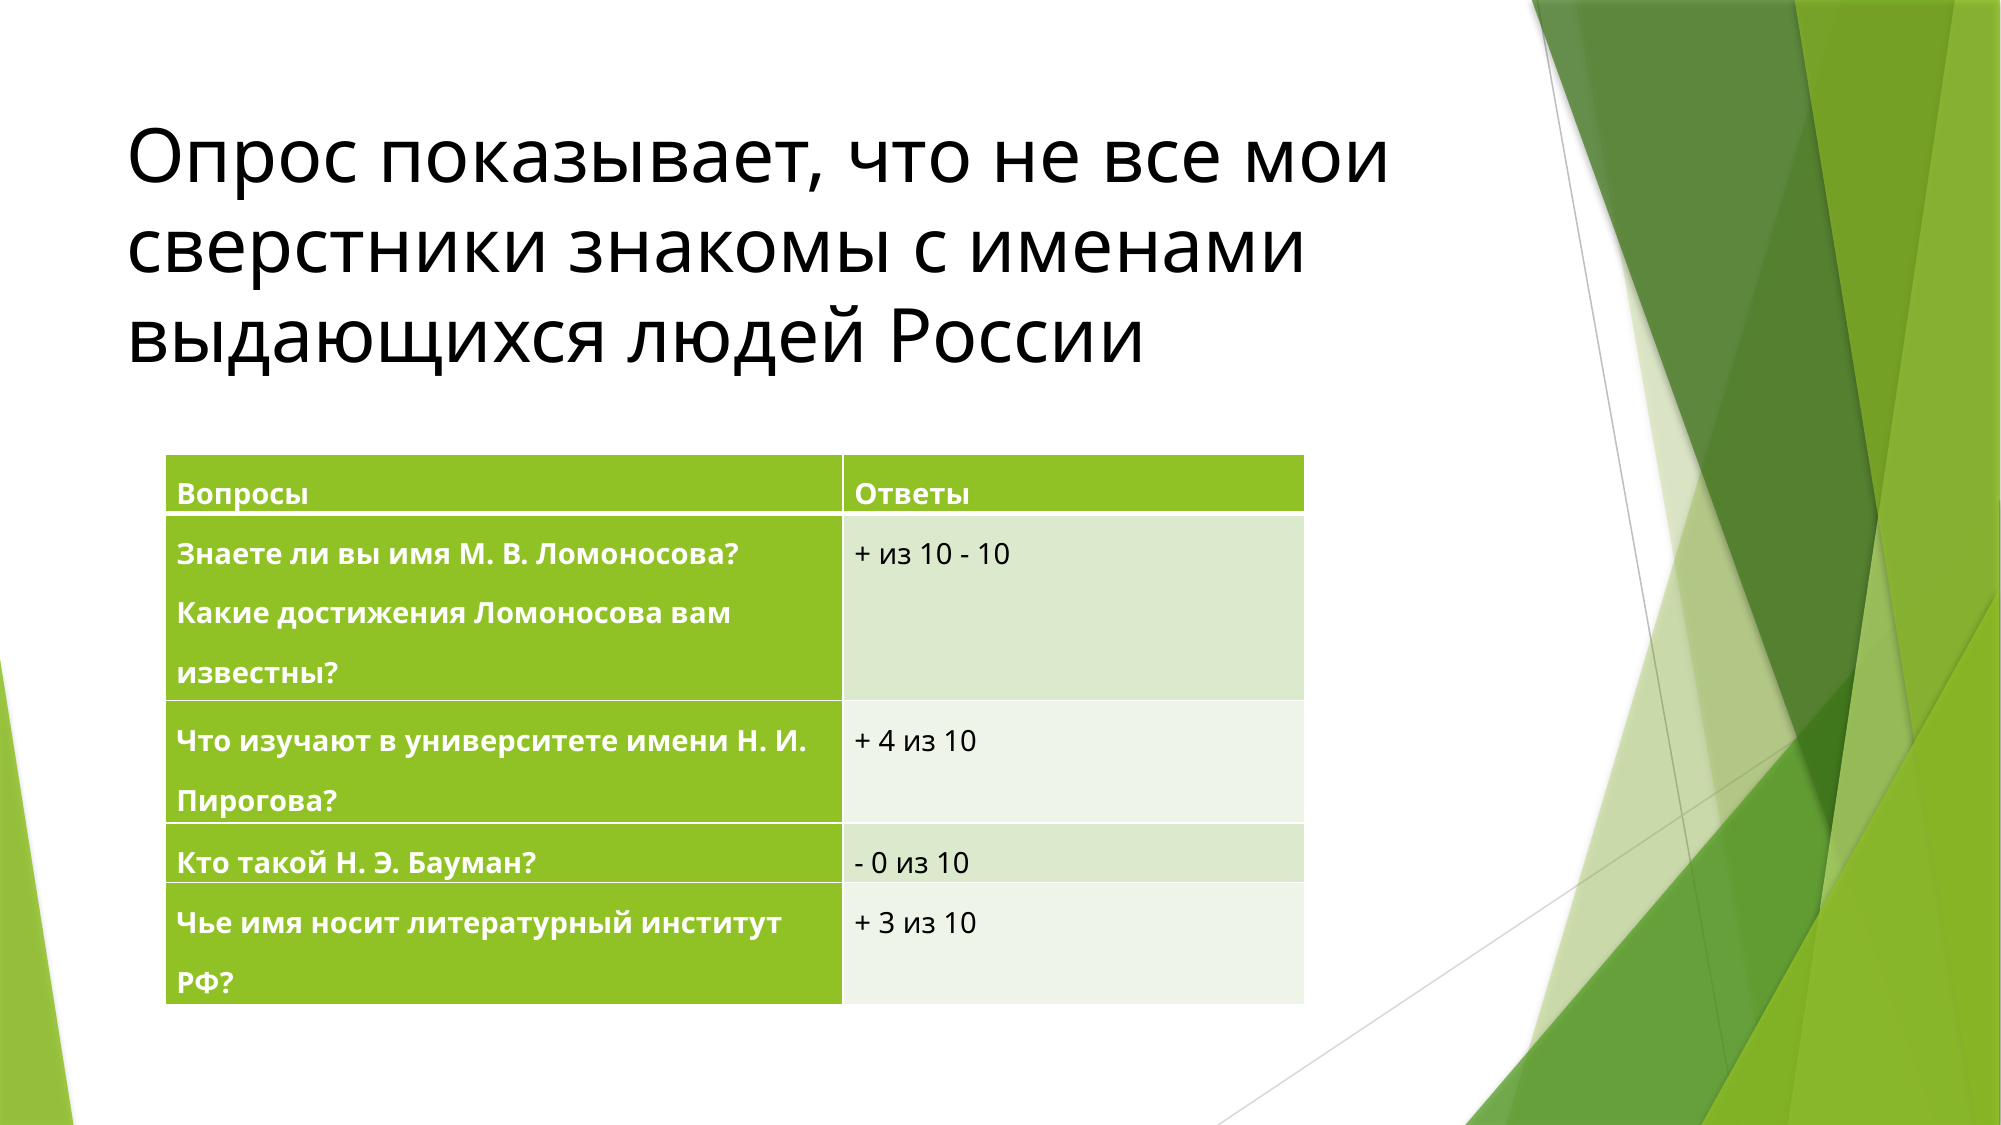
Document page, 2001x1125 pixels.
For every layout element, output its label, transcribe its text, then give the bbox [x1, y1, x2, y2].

table_cell Чье имя носит литературный институт РФ? [166, 883, 842, 1004]
title Опрос показывает, что не все мои сверстники знакомы с именами выдающихся людей России [111, 99, 1527, 394]
table_cell Знаете ли вы имя М. В. Ломоносова? Какие достижения Ломоносова вам известны? [166, 516, 842, 700]
table_header Ответы [844, 455, 1304, 511]
table_cell + 4 из 10 [844, 701, 1304, 822]
table_header Вопросы [166, 455, 842, 511]
table_cell Что изучают в университете имени Н. И. Пирогова? [166, 701, 842, 822]
table_cell Кто такой Н. Э. Бауман? [166, 824, 842, 882]
table_cell + из 10 - 10 [844, 516, 1304, 700]
table_cell + 3 из 10 [844, 883, 1304, 1004]
table_cell - 0 из 10 [844, 824, 1304, 882]
